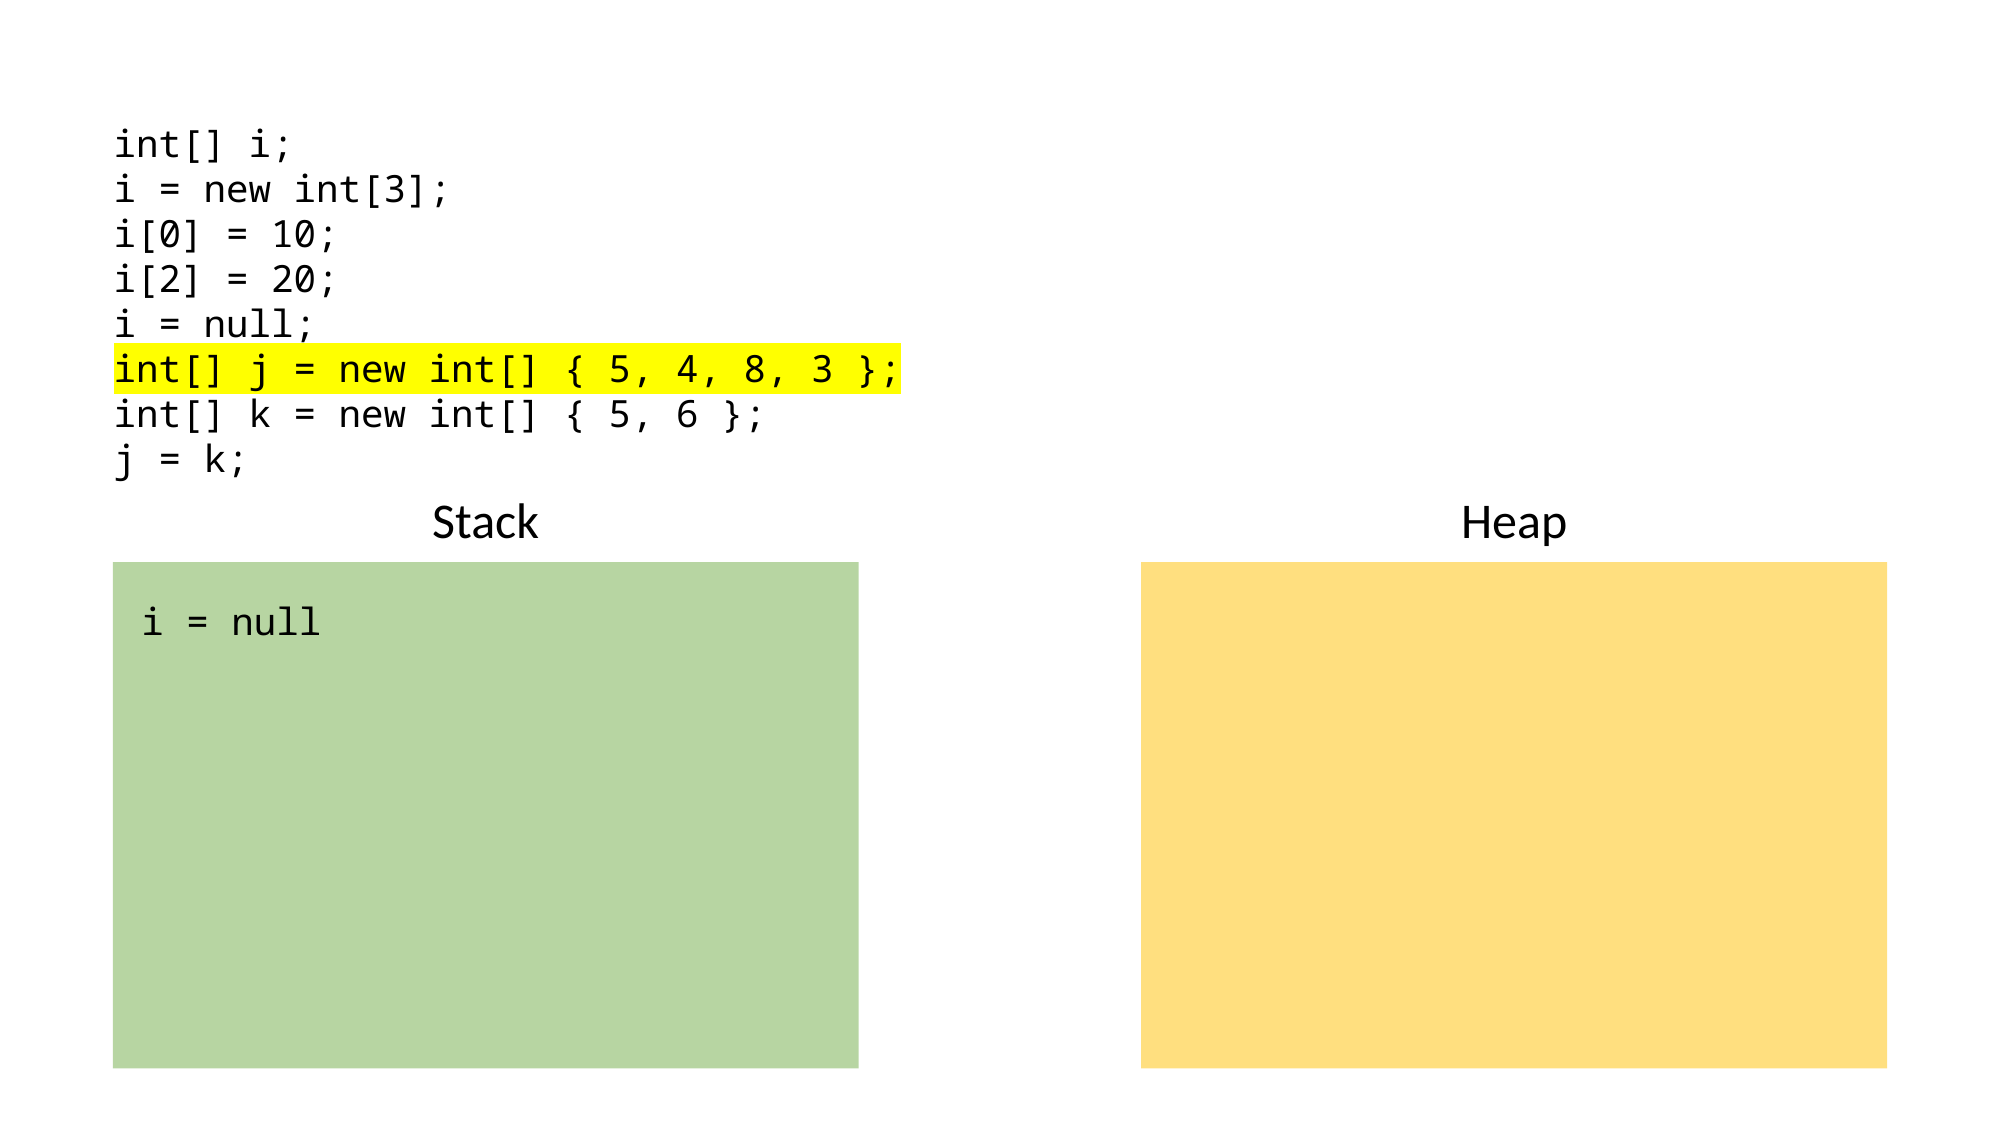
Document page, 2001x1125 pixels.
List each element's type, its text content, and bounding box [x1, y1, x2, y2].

text_box [1141, 562, 1888, 1069]
text_box i = null [126, 590, 845, 651]
text_box Stack [112, 481, 859, 557]
text_box Heap [1141, 481, 1888, 557]
text_box int[] i; i = new int[3]; i[0] = 10; i[2] = 20; i = null; int[] j = new int[] { 5, 4, 8, 3 }; int[] k = new int[] { 5, 6 }; j = k; [99, 112, 1923, 488]
text_box [112, 562, 859, 1069]
